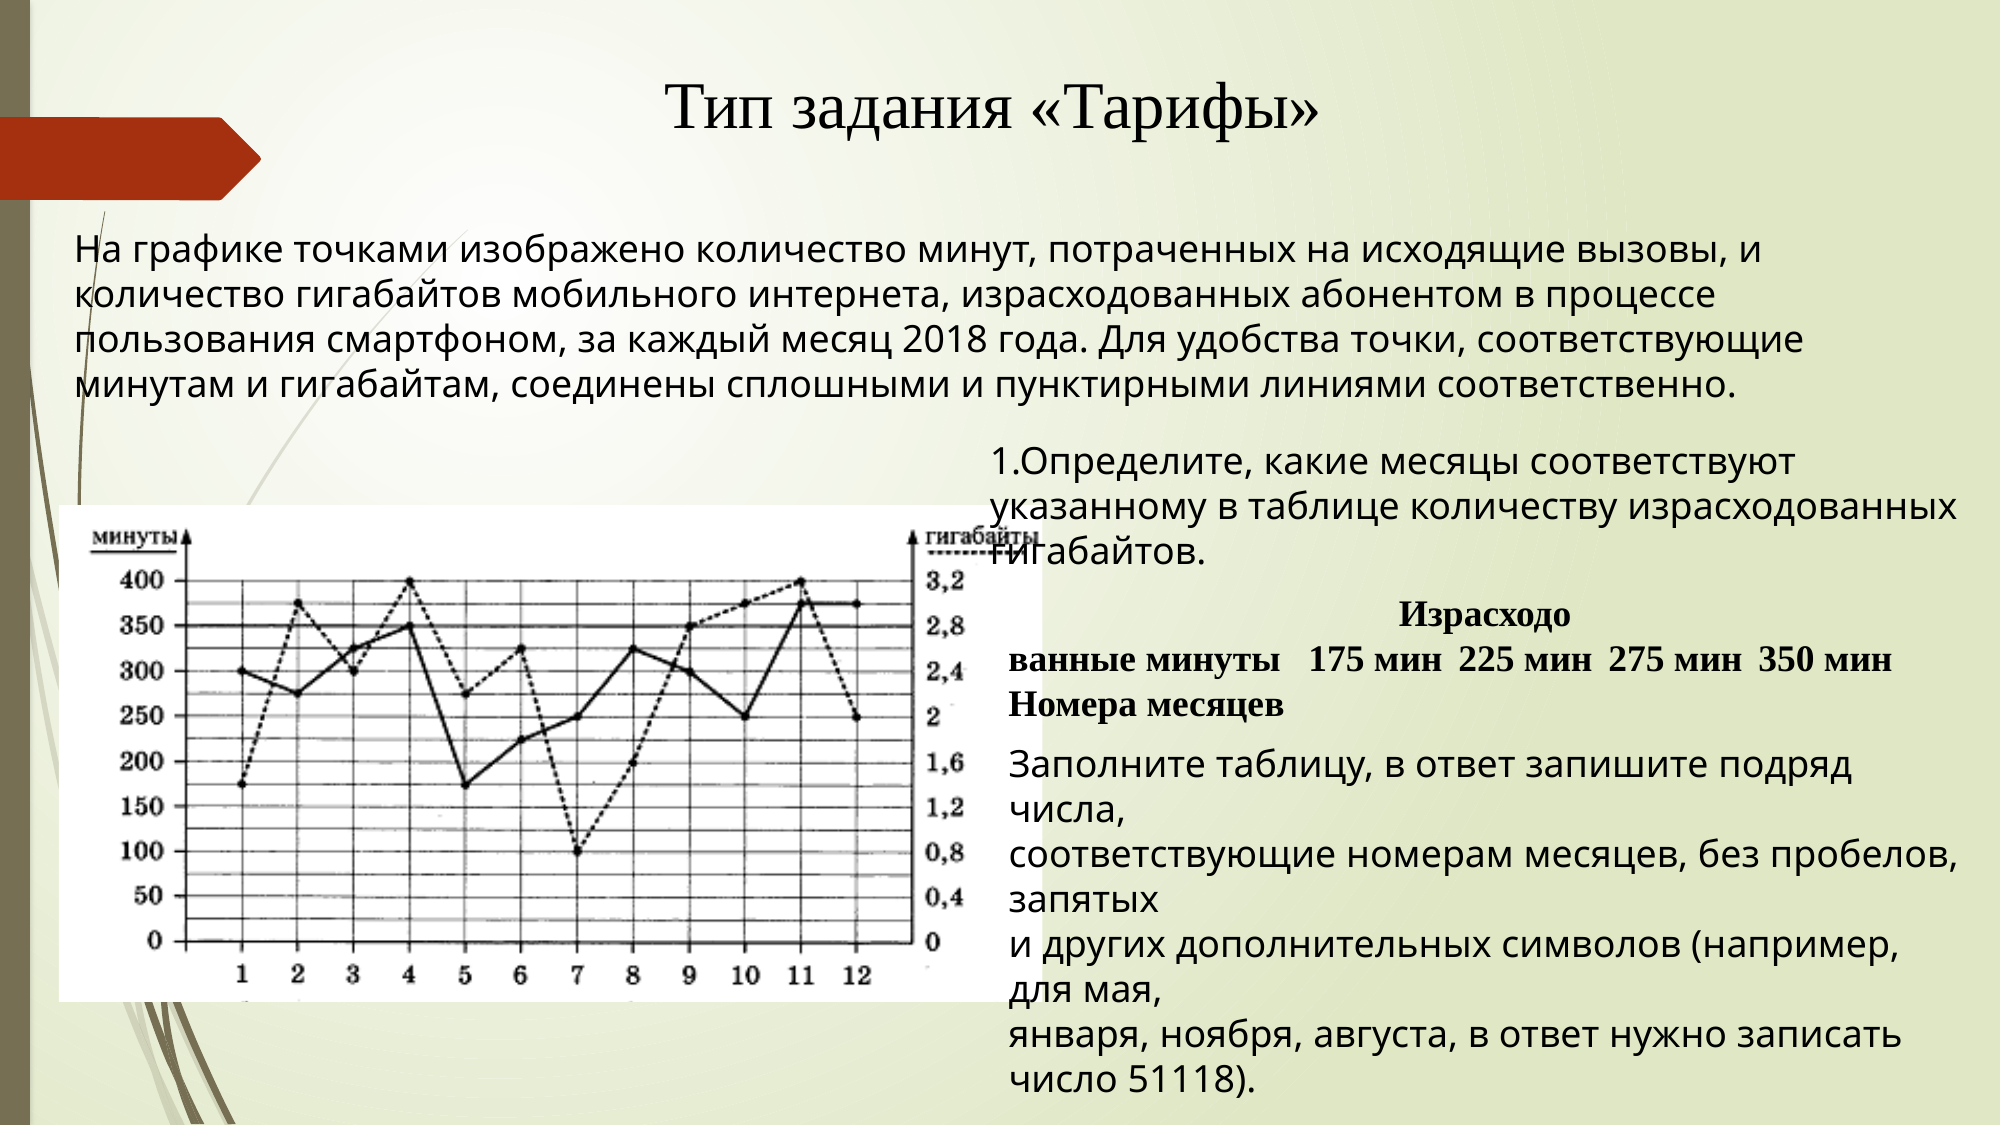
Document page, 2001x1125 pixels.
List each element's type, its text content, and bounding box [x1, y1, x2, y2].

text_box Тип задания «Тарифы» [58, 54, 1929, 195]
text_box Заполните таблицу, в ответ запишите подряд числа, соответствующие номерам месяцев, без пробелов, запятых и других дополнительных символов (например, для мая, января, ноября, августа, в ответ нужно записать число 51118). [993, 732, 1978, 1108]
picture [58, 505, 1043, 1002]
text_box На графике точками изображено количество минут, потраченных на исходящие вызовы, и количество гигабайтов мобильного интернета, израсходованных абонентом в процессе пользования смартфоном, за каждый месяц 2018 года. Для удобства точки, соответствующие минутам и гигабайтам, соединены сплошными и пунктирными линиями соответственно. [58, 217, 1929, 458]
text_box Израсходо ванные минуты 175 мин 225 мин 275 мин 350 мин Номера месяцев [1046, 581, 1987, 732]
text_box 1.Определите, какие месяцы соответствуют указанному в таблице количеству израсходованных гигабайтов. [974, 429, 1980, 580]
